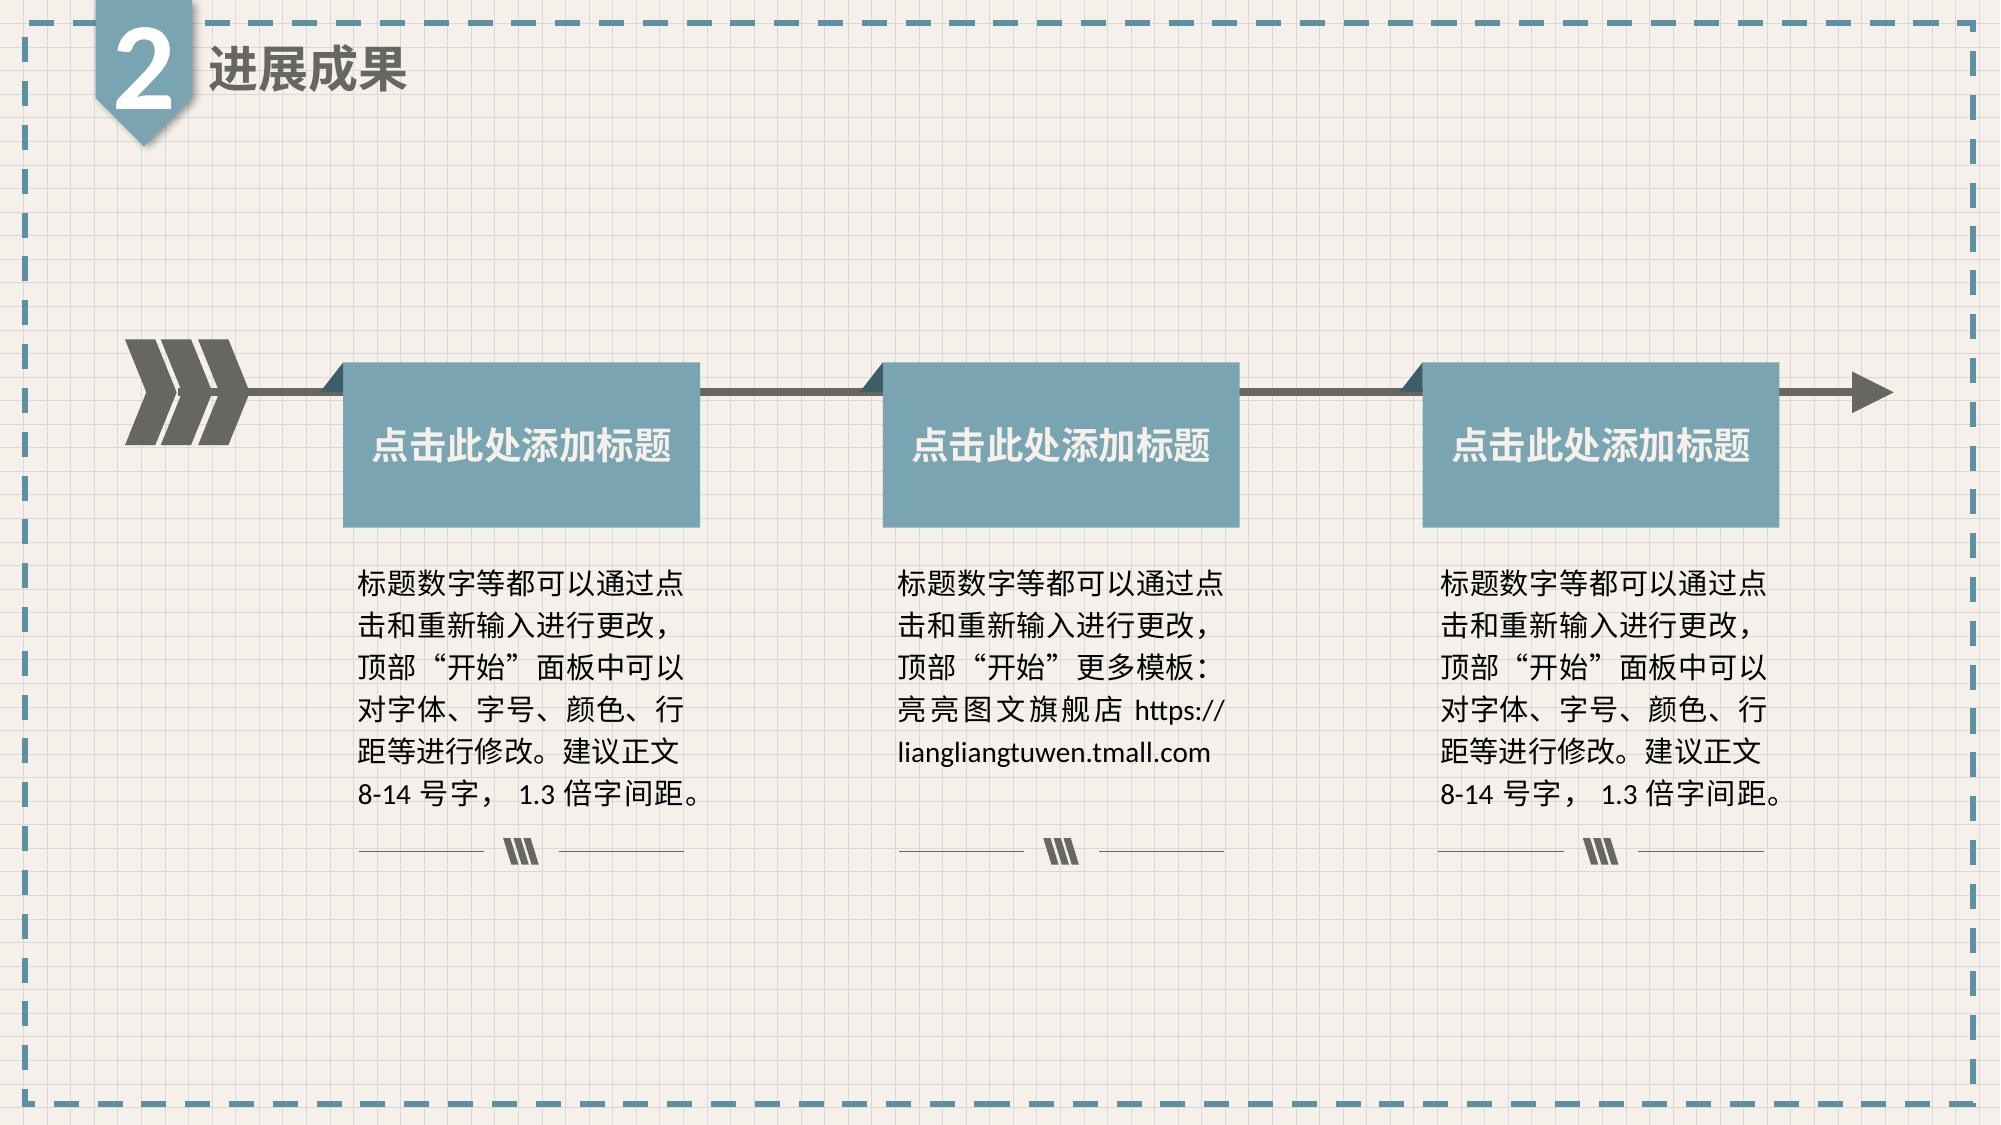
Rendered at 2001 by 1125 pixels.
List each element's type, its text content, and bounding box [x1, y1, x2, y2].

text_box 点击此处添加标题 [1421, 446, 1780, 529]
text_box 点击此处添加标题 [882, 446, 1241, 529]
text_box [138, 142, 150, 148]
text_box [1438, 838, 1764, 865]
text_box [124, 339, 1894, 446]
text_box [358, 838, 684, 865]
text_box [898, 838, 1224, 865]
text_box 点击此处添加标题 [342, 446, 701, 529]
text_box 标题数字等都可以通过点击和重新输入进行更改，顶部“开始”更多模板：亮亮图文旗舰店https://liangliangtuwen.tmall.com [882, 551, 1240, 776]
text_box 标题数字等都可以通过点击和重新输入进行更改，顶部“开始”面板中可以对字体、字号、颜色、行距等进行修改。建议正文8-14号字，1.3倍字间距。 [343, 551, 701, 818]
text_box 标题数字等都可以通过点击和重新输入进行更改，顶部“开始”面板中可以对字体、字号、颜色、行距等进行修改。建议正文8-14号字，1.3倍字间距。 [1425, 551, 1783, 818]
text_box 2 [97, 0, 191, 142]
text_box 进展成果 [200, 30, 424, 105]
